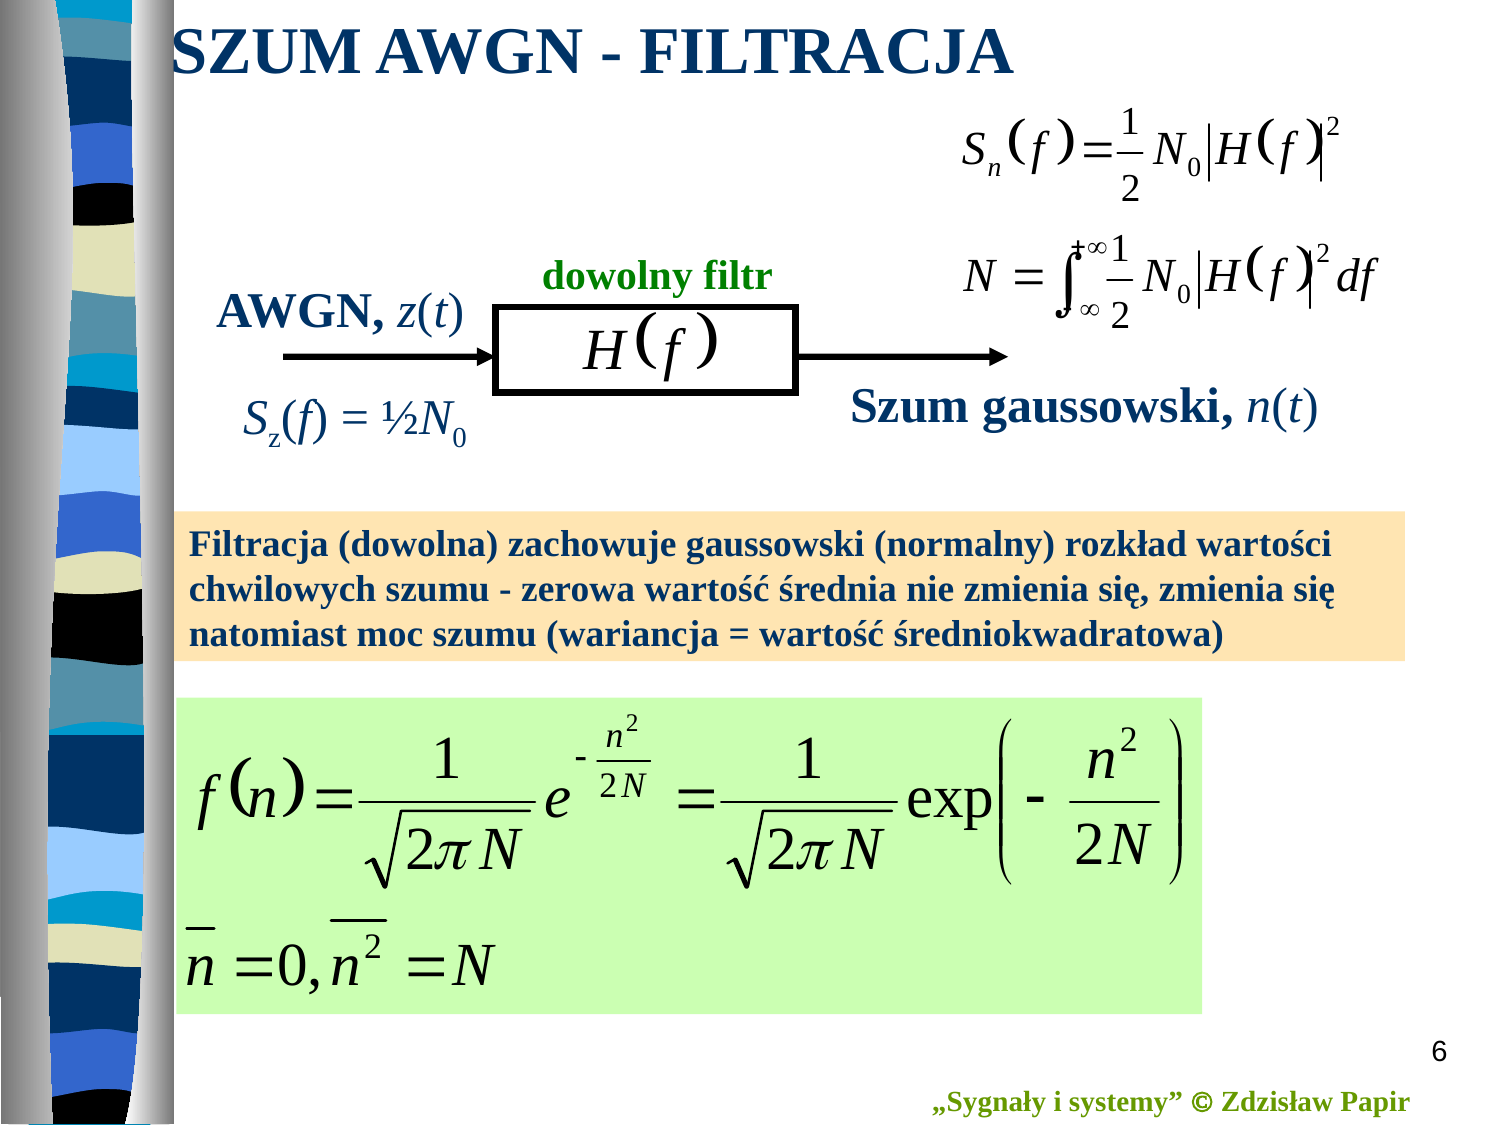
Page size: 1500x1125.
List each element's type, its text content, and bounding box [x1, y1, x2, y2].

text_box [176, 697, 1203, 1015]
text_box SZUM AWGN - FILTRACJA [155, 0, 1463, 95]
text_box Sz(f) = ½N0 [228, 377, 482, 461]
text_box AWGN, z(t) [201, 270, 479, 345]
text_box [795, 350, 1009, 363]
text_box Szum gaussowski, n(t) [835, 364, 1334, 440]
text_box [573, 310, 720, 394]
text_box [495, 306, 796, 393]
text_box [953, 86, 1393, 341]
slide_number 6 [1149, 1024, 1463, 1101]
text_box [283, 350, 496, 363]
text_box dowolny filtr [526, 240, 788, 305]
text_box Filtracja (dowolna) zachowuje gaussowski (normalny) rozkład wartości chwilowych szumu - zerowa wartość średnia nie zmienia się, zmienia się natomiast moc szumu (wariancja = wartość średniokwadratowa) [174, 511, 1405, 662]
text_box „Sygnały i systemy”  Zdzisław Papir [916, 1074, 1426, 1125]
